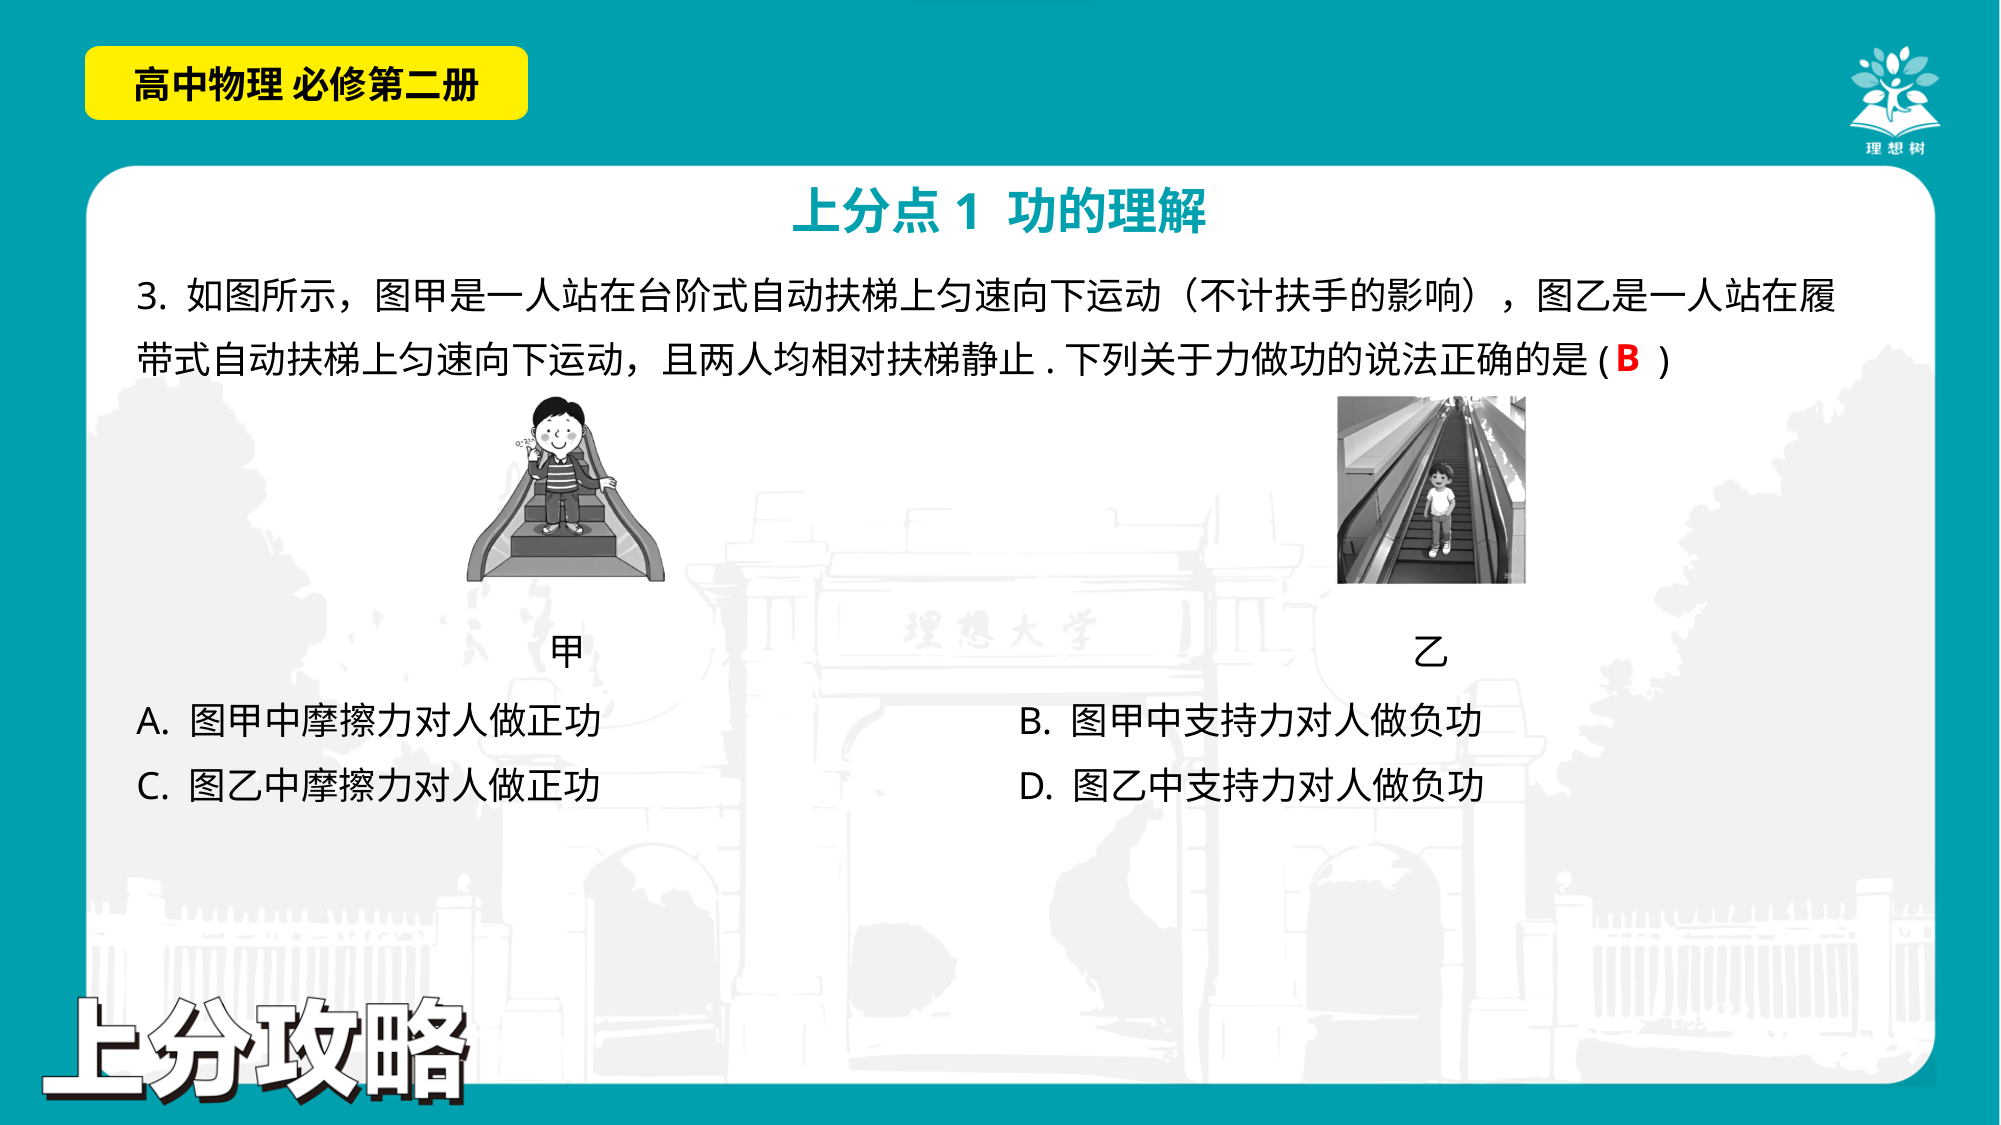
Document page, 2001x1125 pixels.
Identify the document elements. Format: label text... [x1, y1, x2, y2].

picture [0, 0, 2000, 1125]
text_box B [1600, 314, 1656, 373]
text_box 3. 如图所示，图甲是一人站在台阶式自动扶梯上匀速向下运动（不计扶手的影响），图乙是一人站在履 带式自动扶梯上匀速向下运动，且两人均相对扶梯静止.下列关于力做功的说法正确的是( ) [136, 247, 1865, 375]
text_box 甲 [544, 605, 591, 666]
text_box A. 图甲中摩擦力对人做正功 B. 图甲中支持力对人做负功 C. 图乙中摩擦力对人做正功 D. 图乙中支持力对人做负功 [136, 673, 1865, 800]
text_box 乙 [1408, 605, 1455, 666]
